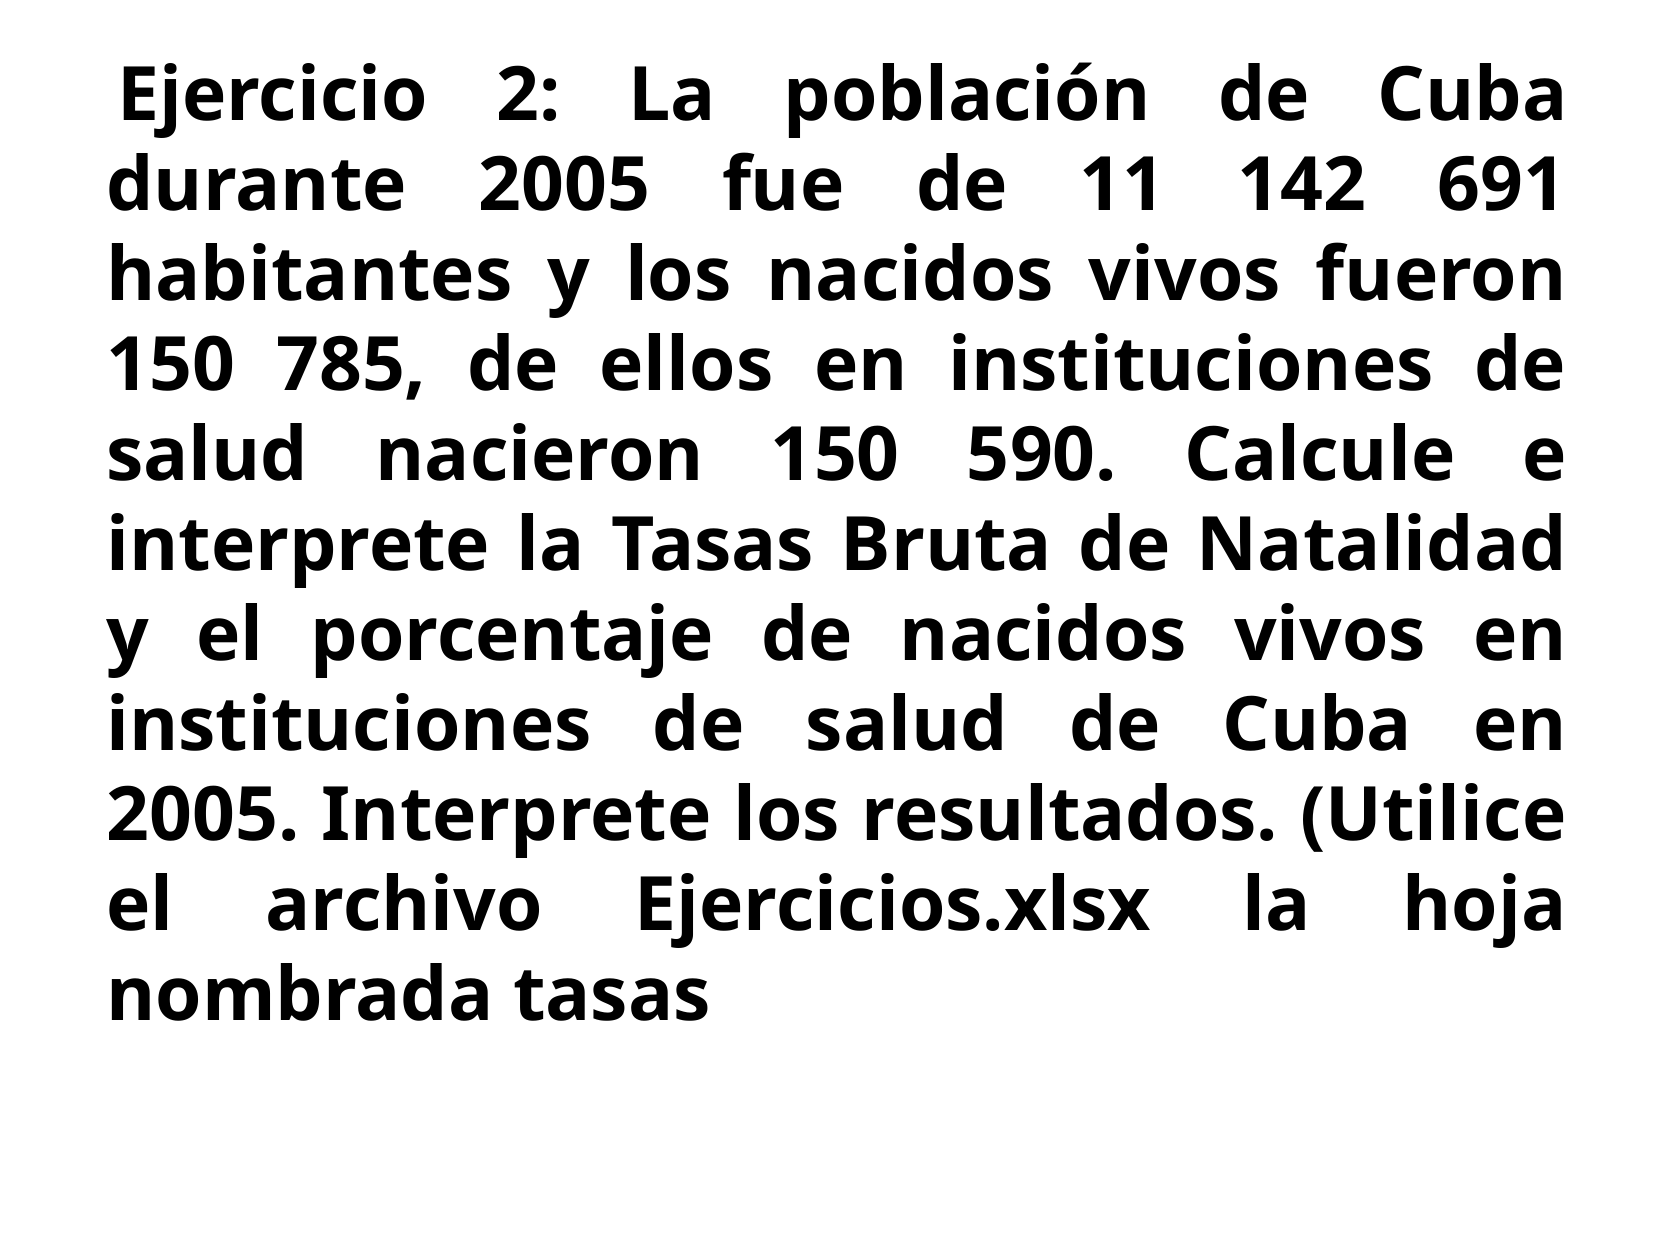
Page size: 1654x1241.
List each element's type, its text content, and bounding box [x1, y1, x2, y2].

text_box Ejercicio 2: La población de Cuba durante 2005 fue de 11 142 691 habitantes y los nacidos vivos fueron 150 785, de ellos en instituciones de salud nacieron 150 590. Calcule e interprete la Tasas Bruta de Natalidad y el porcentaje de nacidos vivos en instituciones de salud de Cuba en 2005. Interprete los resultados. (Utilice el archivo Ejercicios.xlsx la hoja nombrada tasas [35, 38, 1583, 1043]
